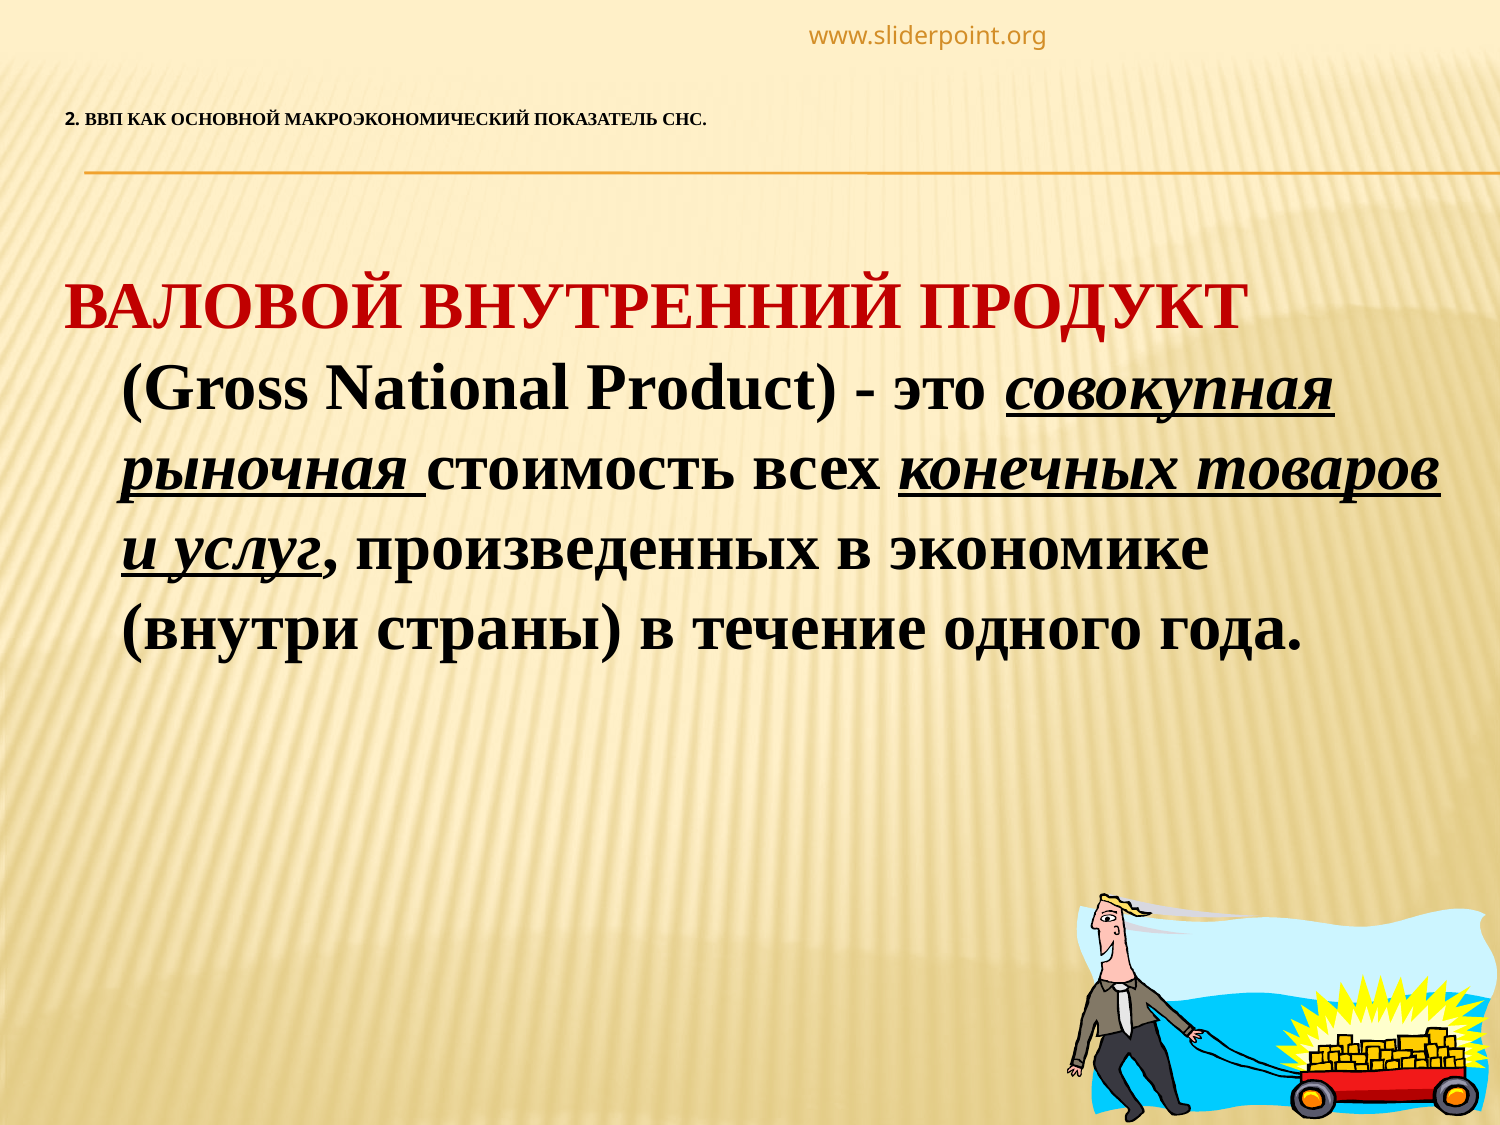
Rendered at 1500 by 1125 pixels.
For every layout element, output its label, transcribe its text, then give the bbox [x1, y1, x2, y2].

title 2. ВВП как основной макроэкономический показатель СНС. [50, 75, 1475, 213]
footer www.sliderpoint.org [587, 12, 1063, 60]
picture [1066, 890, 1500, 1125]
list ВАЛОВОЙ ВНУТРЕННИЙ ПРОДУКТ (Gross National Product) - это совокупная рыночная стоимость всех конечных товаров и услуг, произведенных в экономике (внутри страны) в течение одного года. [50, 254, 1475, 998]
